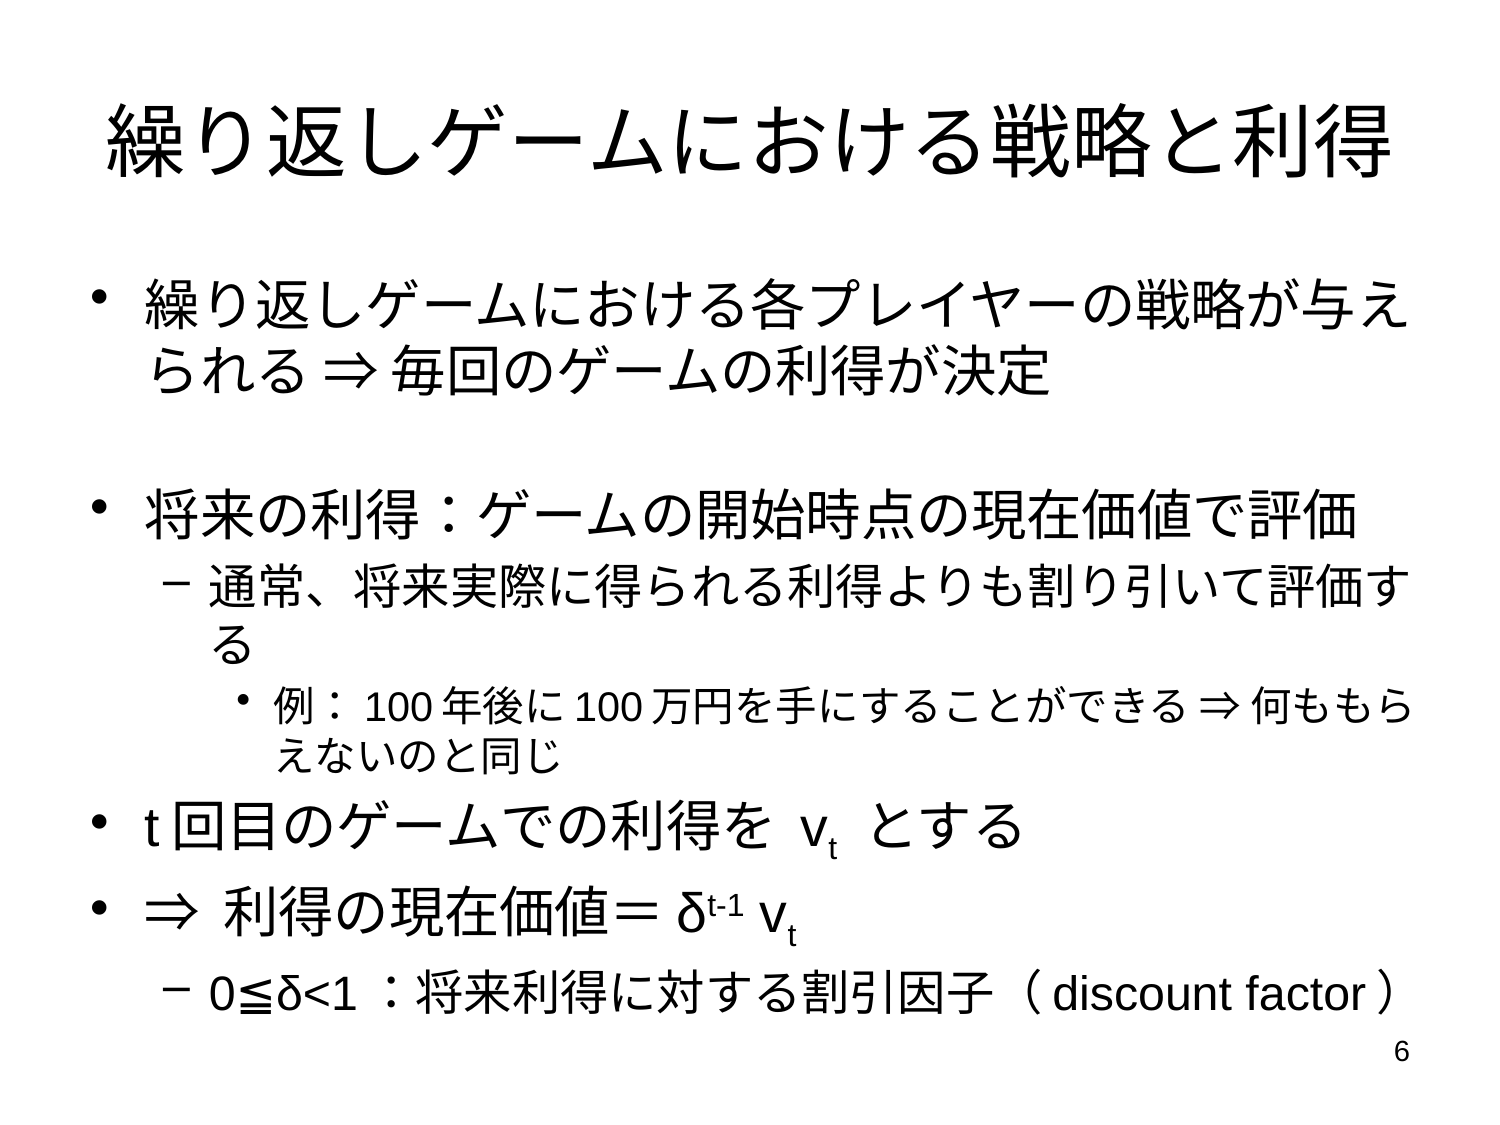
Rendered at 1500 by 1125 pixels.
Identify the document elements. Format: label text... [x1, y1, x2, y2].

slide_number 6 [1074, 1024, 1426, 1103]
list 繰り返しゲームにおける各プレイヤーの戦略が与えられる ⇒ 毎回のゲームの利得が決定 将来の利得：ゲームの開始時点の現在価値で評価 通常、将来実際に得られる利得よりも割り引いて評価する 例：100年後に100万円を手にすることができる ⇒ 何ももらえないのと同じ t回目のゲームでの利得を vt とする ⇒ 利得の現在価値＝δt-1 vt 0≦δ<1：将来利得に対する割引因子（discount factor） [75, 262, 1459, 1047]
title 繰り返しゲームにおける戦略と利得 [75, 45, 1425, 233]
